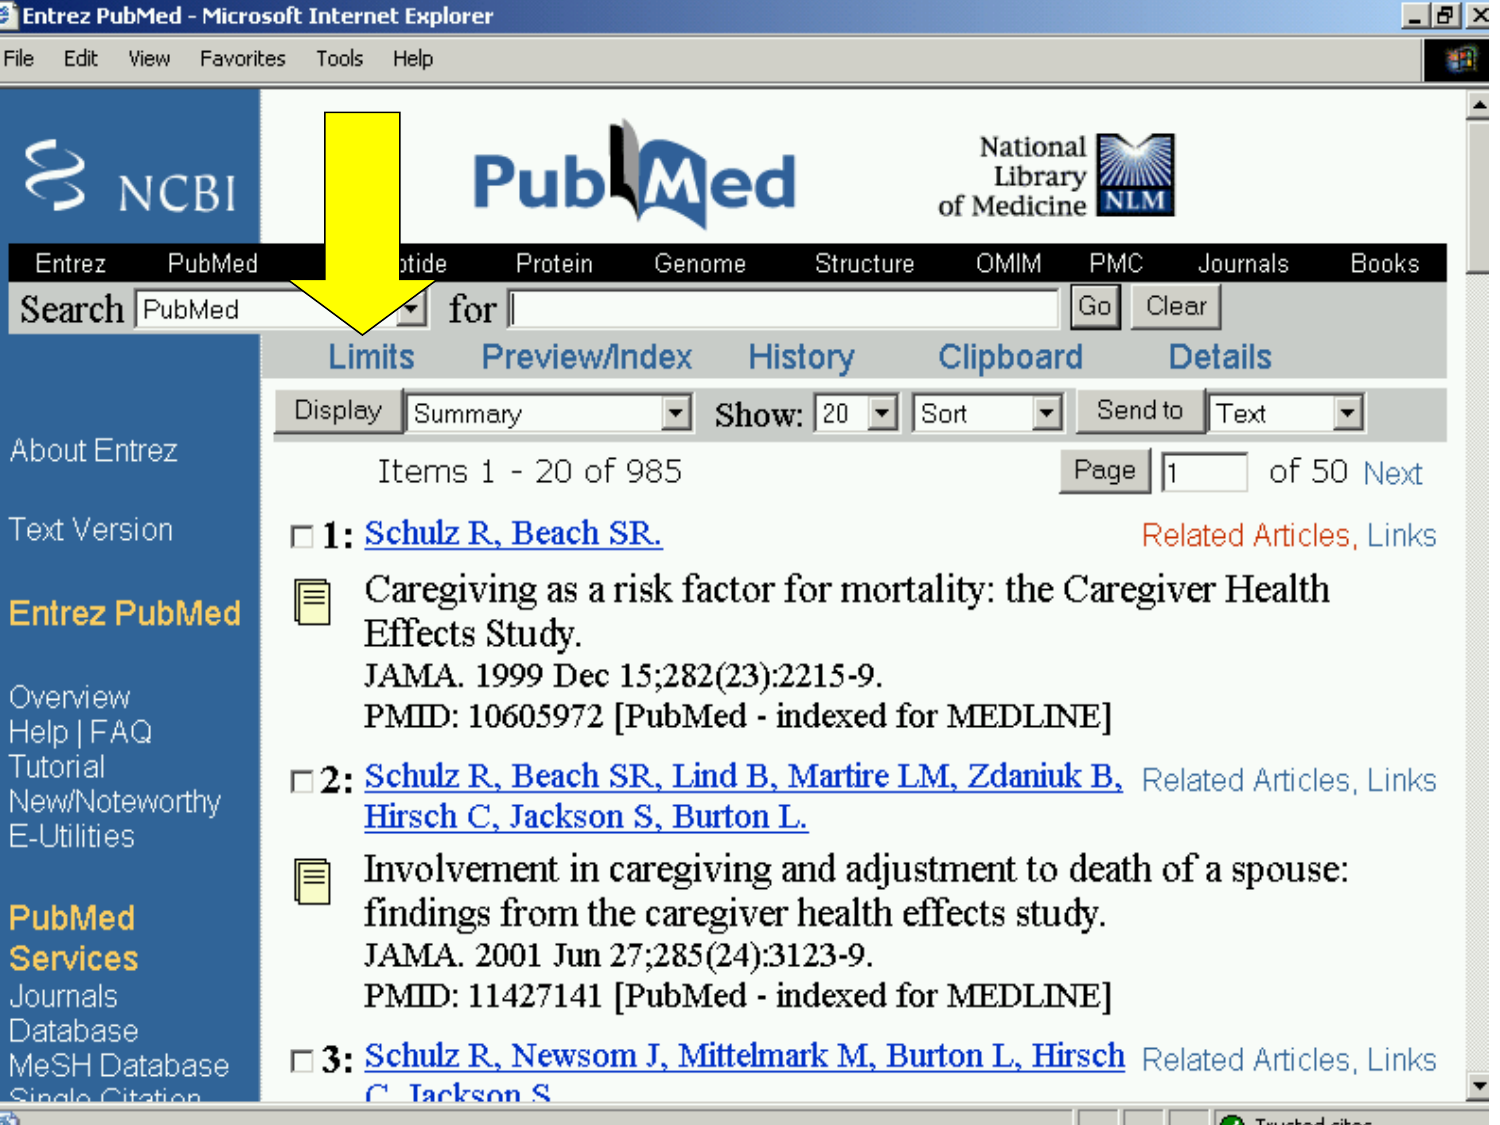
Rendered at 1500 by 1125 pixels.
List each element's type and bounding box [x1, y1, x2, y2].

list [0, 0, 1500, 1125]
